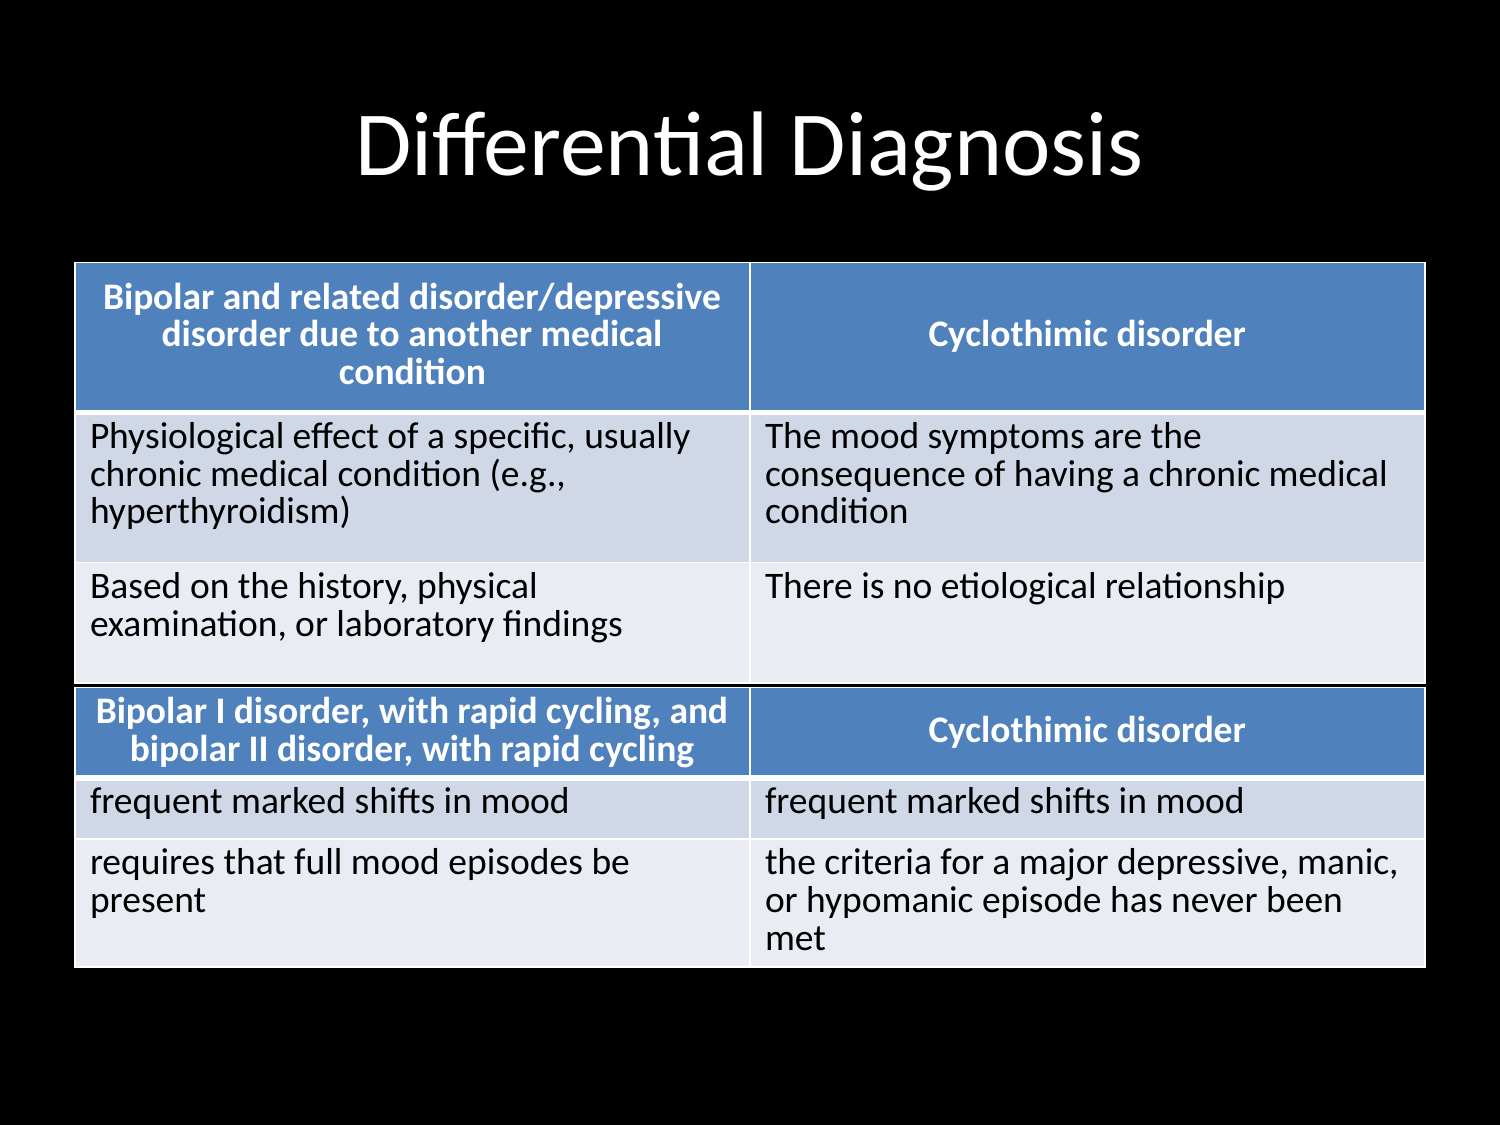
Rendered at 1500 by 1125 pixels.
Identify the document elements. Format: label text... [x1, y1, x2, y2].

table_header Cyclothimic disorder [751, 688, 1424, 775]
table_cell Based on the history, physical examination, or laboratory findings [76, 563, 749, 682]
table_cell Physiological effect of a specific, usually chronic medical condition (e.g., hyperthyroidism) [76, 415, 749, 562]
table_cell The mood symptoms are the consequence of having a chronic medical condition [751, 415, 1424, 562]
table_header Bipolar and related disorder/depressive disorder due to another medical condition [76, 263, 749, 410]
table_cell frequent marked shifts in mood [76, 781, 749, 838]
title Differential Diagnosis [75, 45, 1425, 233]
table_header Cyclothimic disorder [751, 263, 1424, 410]
table_cell requires that full mood episodes be present [76, 840, 749, 966]
table_header Bipolar I disorder, with rapid cycling, and bipolar II disorder, with rapid cycling [76, 688, 749, 775]
table_cell the criteria for a major depressive, manic, or hypomanic episode has never been met [751, 840, 1424, 966]
table_cell There is no etiological relationship [751, 563, 1424, 682]
table_cell frequent marked shifts in mood [751, 781, 1424, 838]
